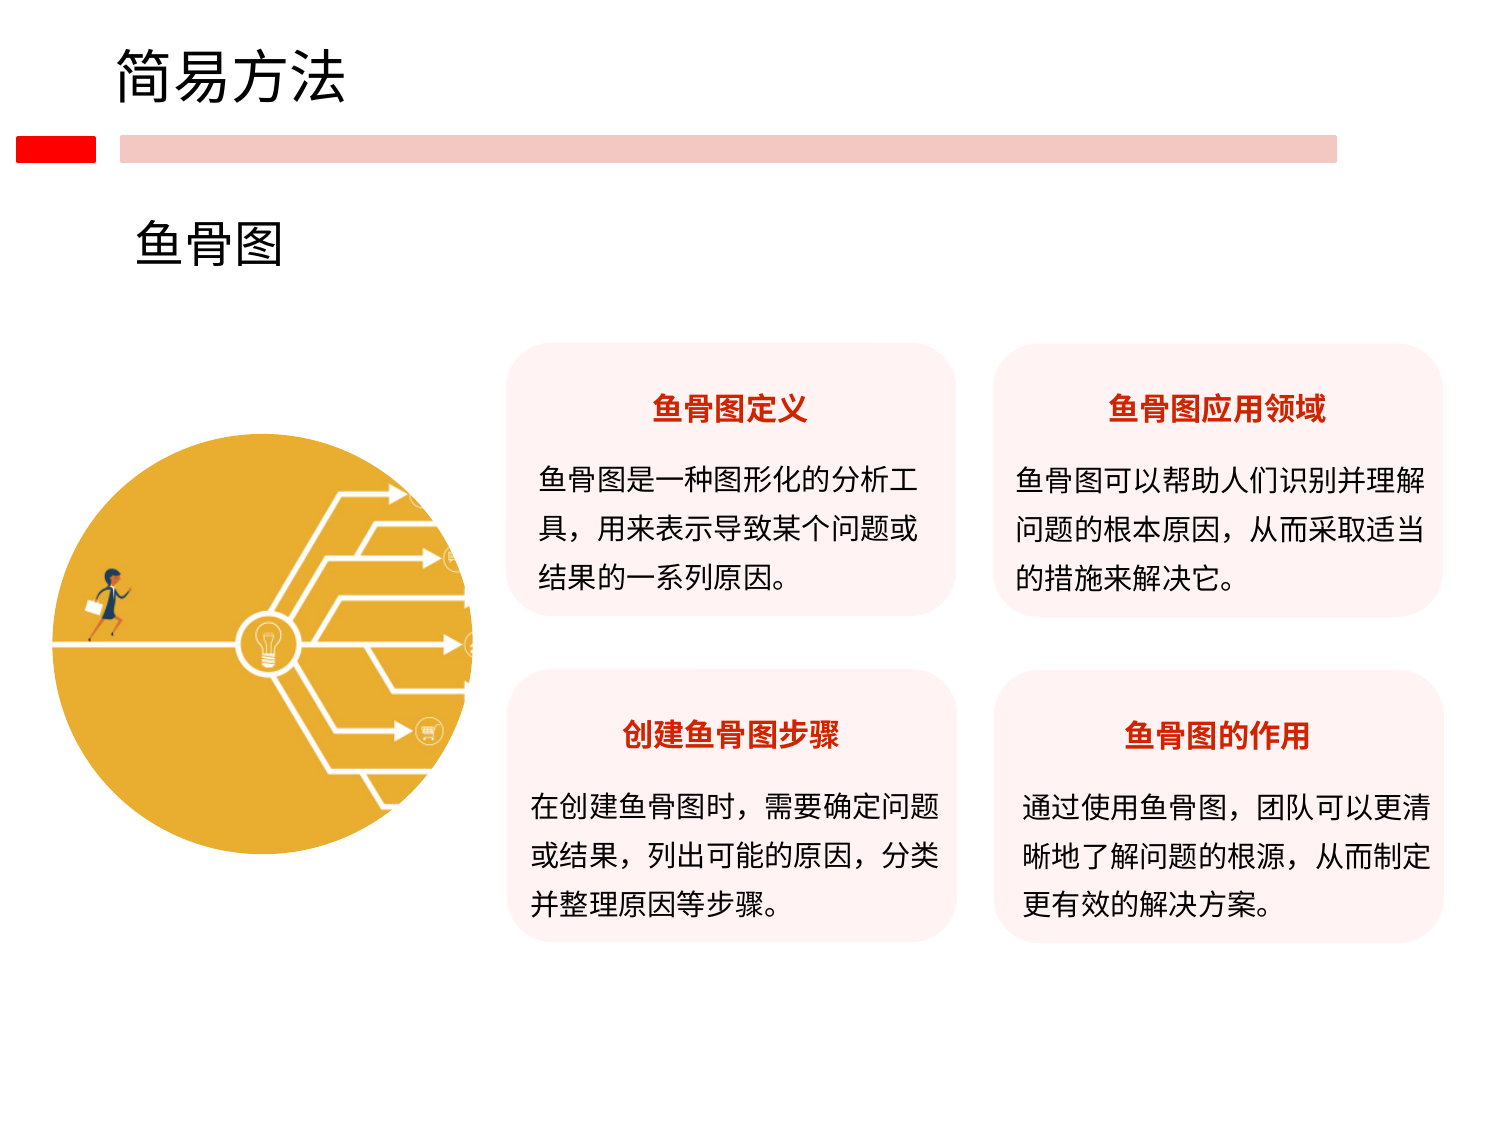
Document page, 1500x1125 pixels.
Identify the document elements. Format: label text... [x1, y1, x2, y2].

text_box 鱼骨图的作用 [1018, 700, 1419, 761]
text_box 鱼骨图 [119, 173, 1442, 288]
text_box 在创建鱼骨图时，需要确定问题或结果，列出可能的原因，分类并整理原因等步骤。 [522, 769, 956, 900]
text_box 简易方法 [100, 32, 1324, 118]
text_box 鱼骨图可以帮助人们识别并理解问题的根本原因，从而采取适当的措施来解决它。 [1007, 444, 1442, 575]
text_box 通过使用鱼骨图，团队可以更清晰地了解问题的根源，从而制定更有效的解决方案。 [1014, 770, 1443, 901]
text_box [993, 669, 1444, 944]
text_box [506, 668, 957, 943]
text_box 创建鱼骨图步骤 [531, 699, 932, 761]
text_box [992, 343, 1443, 617]
picture [52, 433, 473, 855]
text_box 鱼骨图是一种图形化的分析工具，用来表示导致某个问题或结果的一系列原因。 [530, 443, 955, 574]
text_box [505, 342, 957, 616]
text_box 鱼骨图应用领域 [1017, 374, 1418, 435]
text_box 鱼骨图定义 [530, 373, 931, 434]
